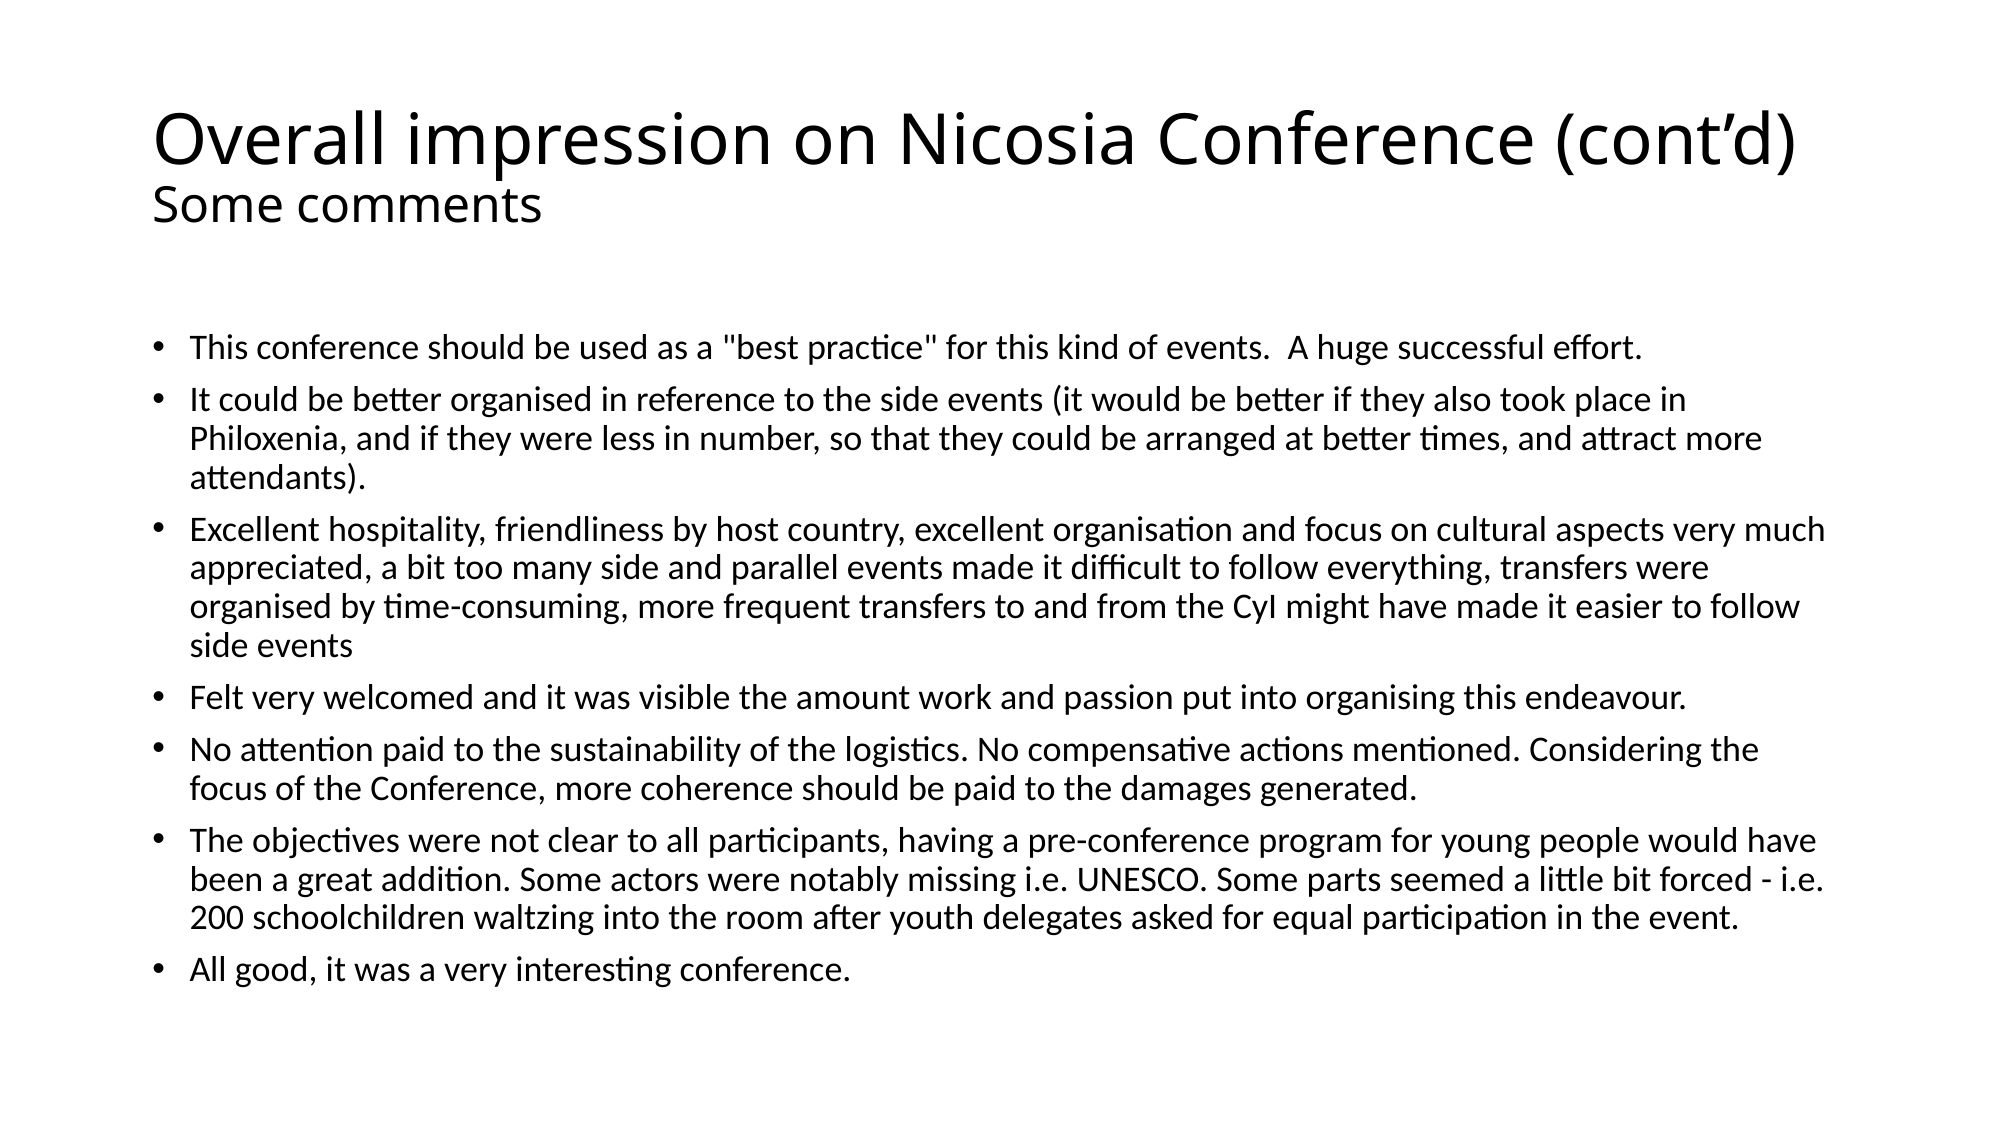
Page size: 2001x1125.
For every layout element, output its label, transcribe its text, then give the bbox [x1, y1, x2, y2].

list This conference should be used as a "best practice" for this kind of events. A huge successful effort. It could be better organised in reference to the side events (it would be better if they also took place in Philoxenia, and if they were less in number, so that they could be arranged at better times, and attract more attendants). Excellent hospitality, friendliness by host country, excellent organisation and focus on cultural aspects very much appreciated, a bit too many side and parallel events made it difficult to follow everything, transfers were organised by time-consuming, more frequent transfers to and from the CyI might have made it easier to follow side events Felt very welcomed and it was visible the amount work and passion put into organising this endeavour. No attention paid to the sustainability of the logistics. No compensative actions mentioned. Considering the focus of the Conference, more coherence should be paid to the damages generated. The objectives were not clear to all participants, having a pre-conference program for young people would have been a great addition. Some actors were notably missing i.e. UNESCO. Some parts seemed a little bit forced - i.e. 200 schoolchildren waltzing into the room after youth delegates asked for equal participation in the event. All good, it was a very interesting conference. [137, 264, 1863, 1014]
title Overall impression on Nicosia Conference (cont’d) Some comments [137, 59, 1863, 264]
